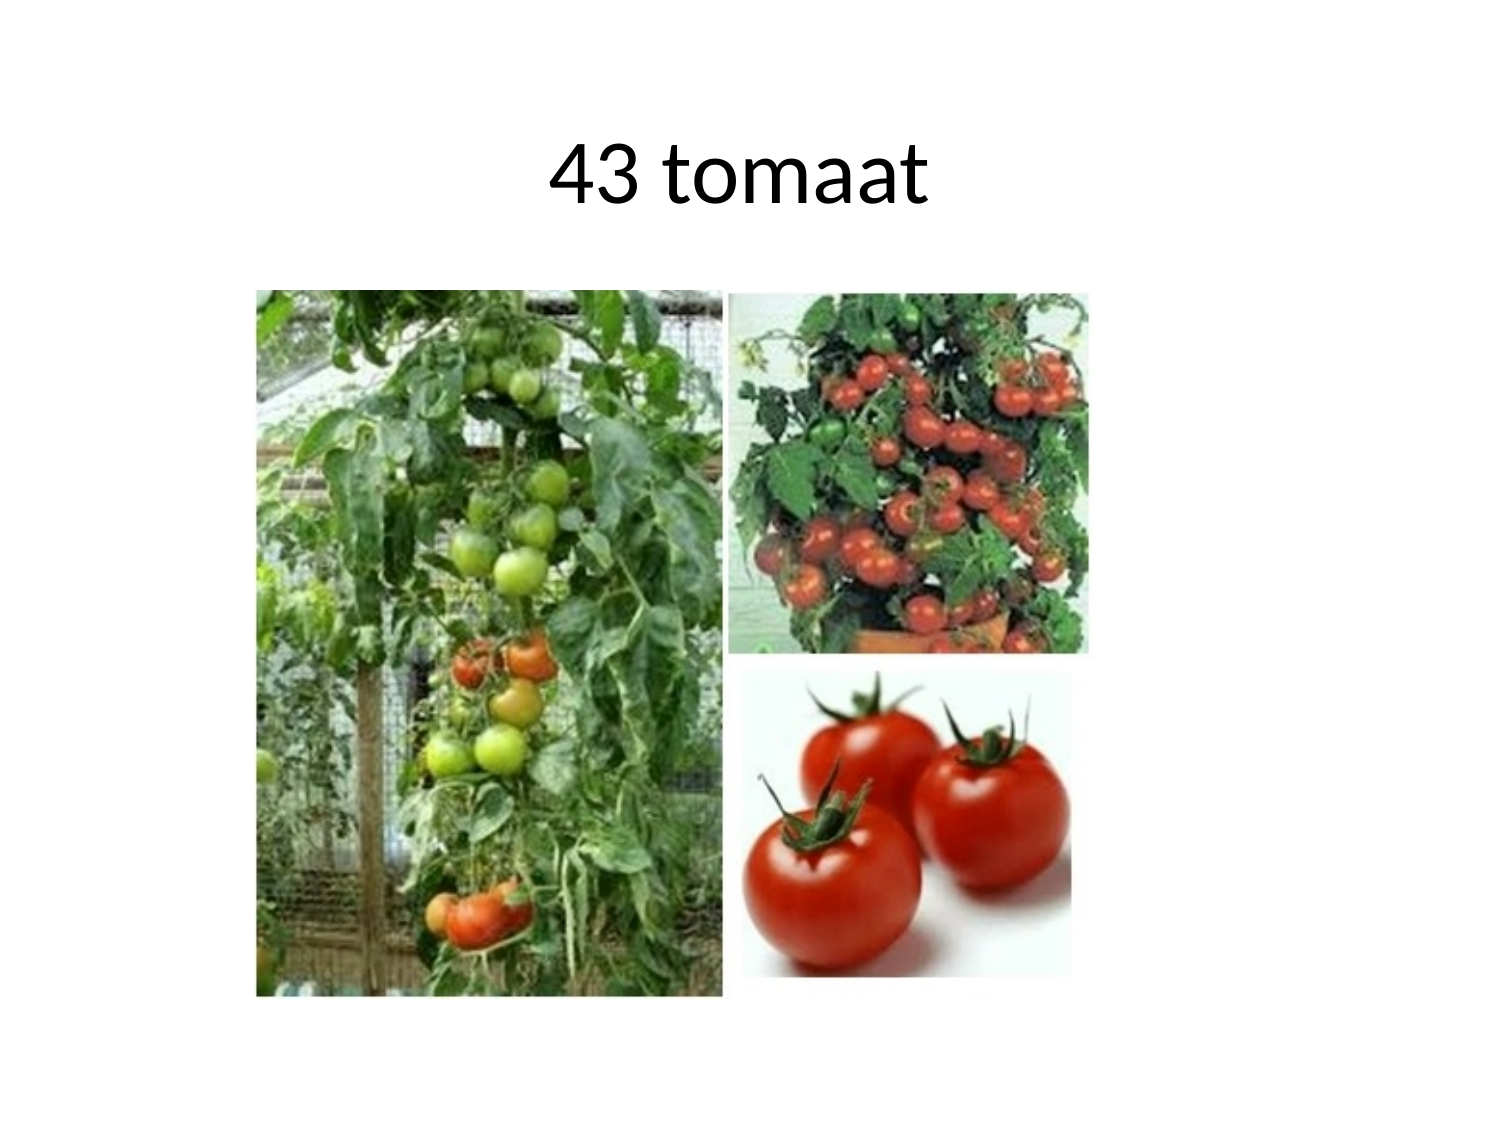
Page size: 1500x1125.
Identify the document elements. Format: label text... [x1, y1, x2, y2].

title 43 tomaat [112, 78, 1388, 256]
picture [253, 290, 1093, 999]
